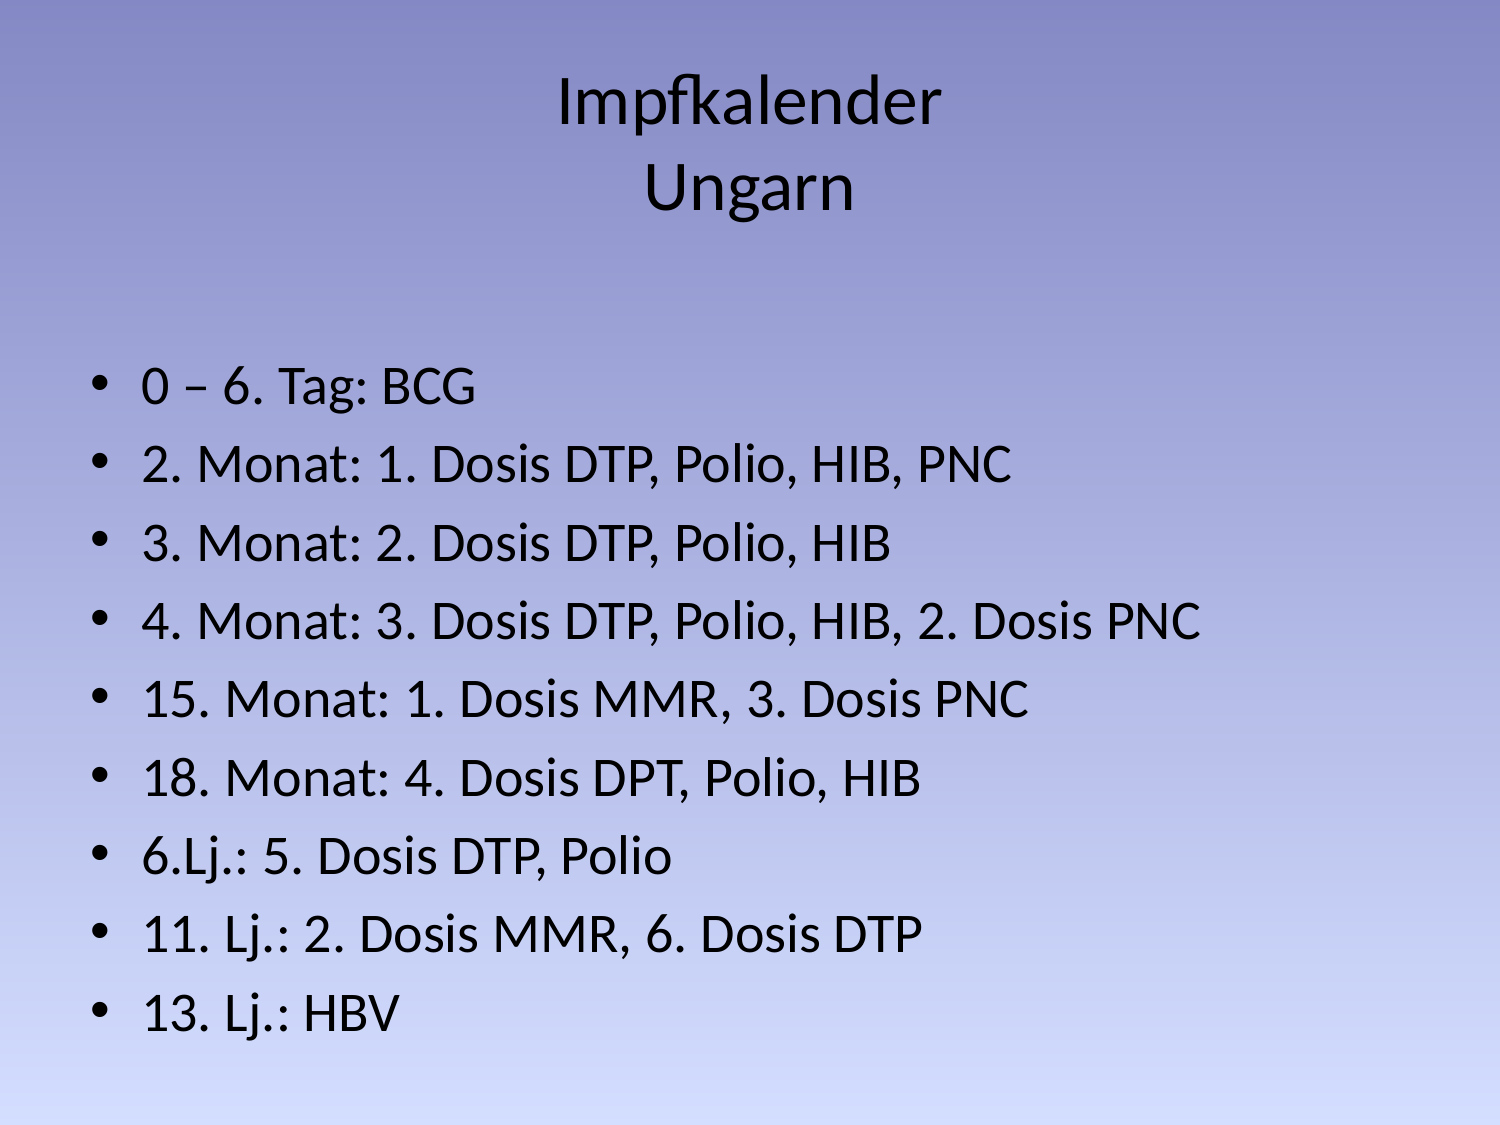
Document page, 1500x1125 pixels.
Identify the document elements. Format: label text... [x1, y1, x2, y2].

list 0 – 6. Tag: BCG 2. Monat: 1. Dosis DTP, Polio, HIB, PNC 3. Monat: 2. Dosis DTP, Polio, HIB 4. Monat: 3. Dosis DTP, Polio, HIB, 2. Dosis PNC 15. Monat: 1. Dosis MMR, 3. Dosis PNC 18. Monat: 4. Dosis DPT, Polio, HIB 6.Lj.: 5. Dosis DTP, Polio 11. Lj.: 2. Dosis MMR, 6. Dosis DTP 13. Lj.: HBV [75, 262, 1425, 1059]
title Impfkalender Ungarn [75, 45, 1425, 233]
